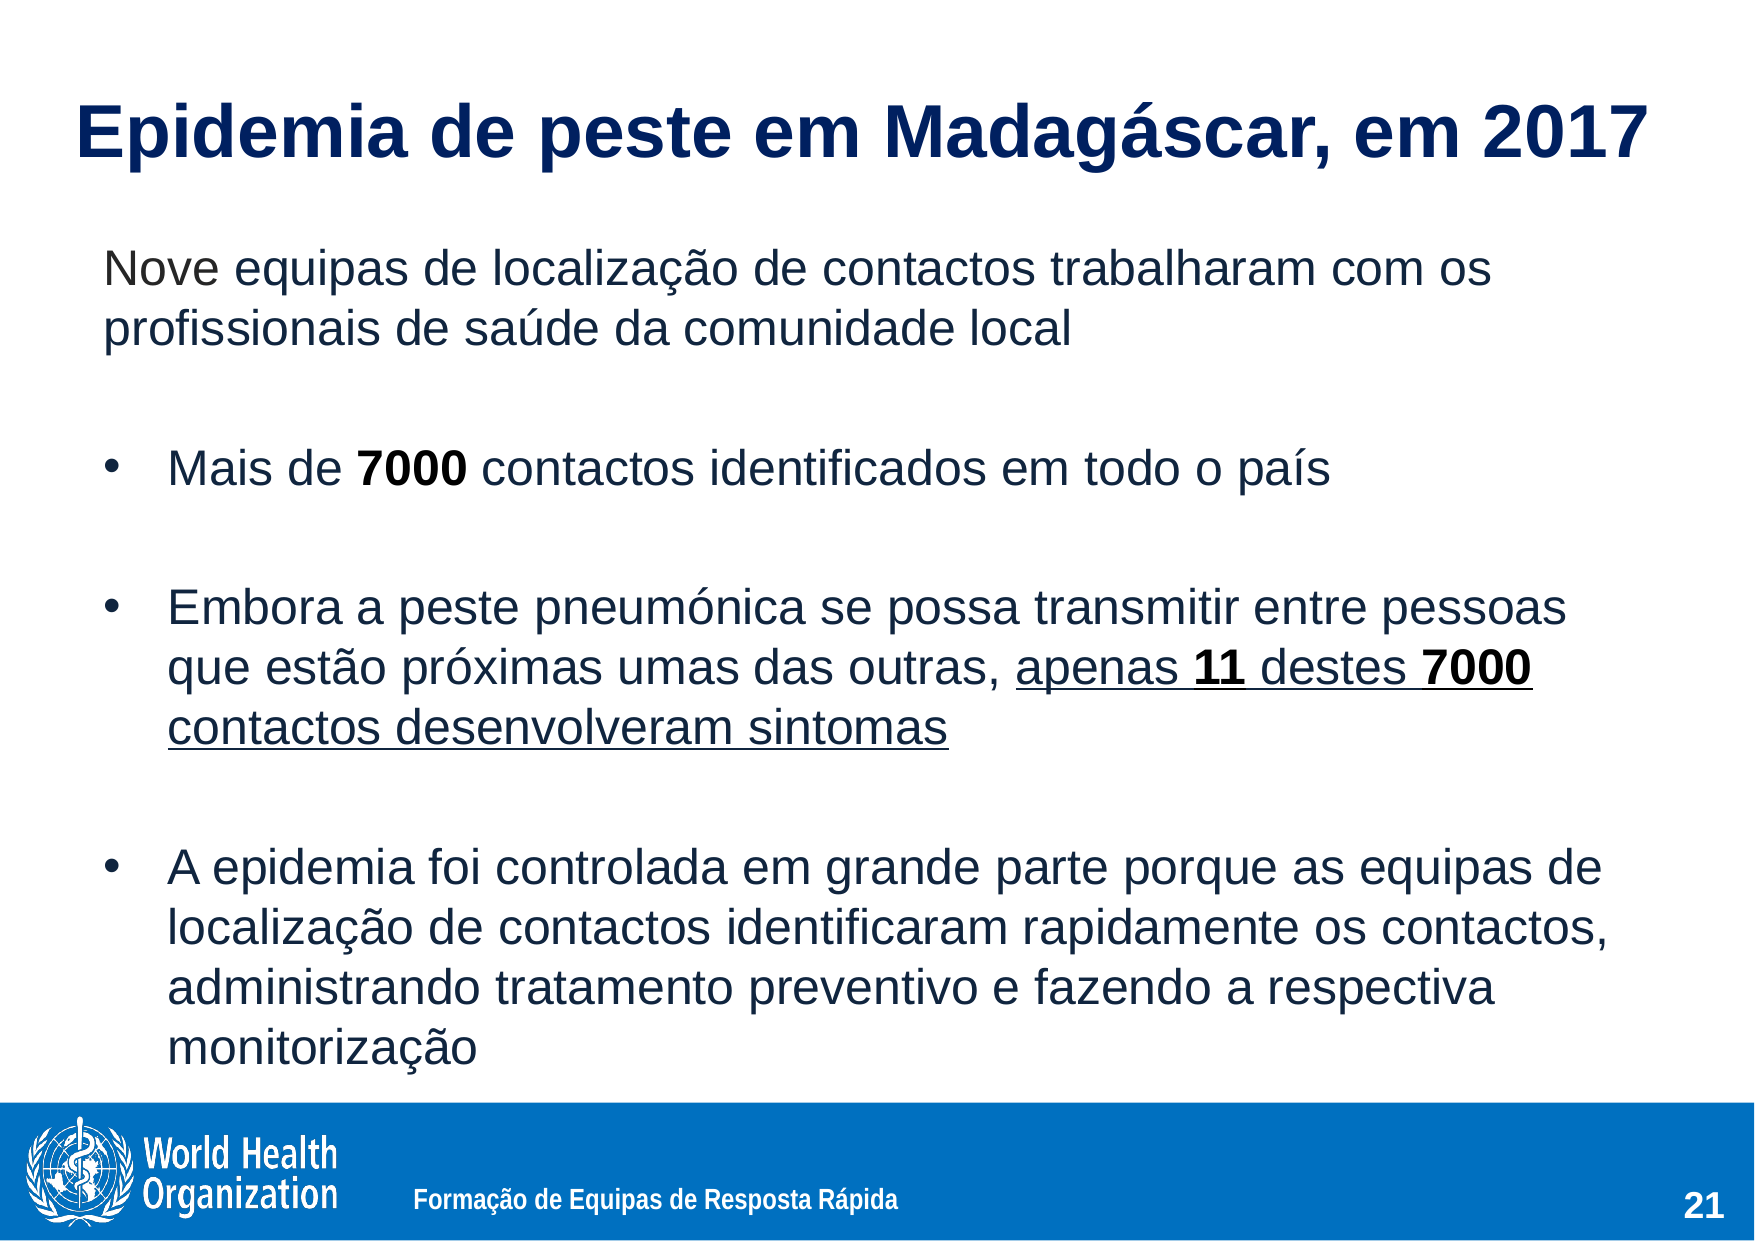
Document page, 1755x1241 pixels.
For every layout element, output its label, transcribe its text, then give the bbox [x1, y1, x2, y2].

picture [25, 1116, 337, 1227]
title Epidemia de peste em Madagáscar, em 2017 [41, 66, 1685, 190]
list Nove equipas de localização de contactos trabalharam com os profissionais de saúde da comunidade local Mais de 7000 contactos identificados em todo o país Embora a peste pneumónica se possa transmitir entre pessoas que estão próximas umas das outras, apenas 11 destes 7000 contactos desenvolveram sintomas A epidemia foi controlada em grande parte porque as equipas de localização de contactos identificaram rapidamente os contactos, administrando tratamento preventivo e fazendo a respectiva monitorização [86, 226, 1668, 1145]
